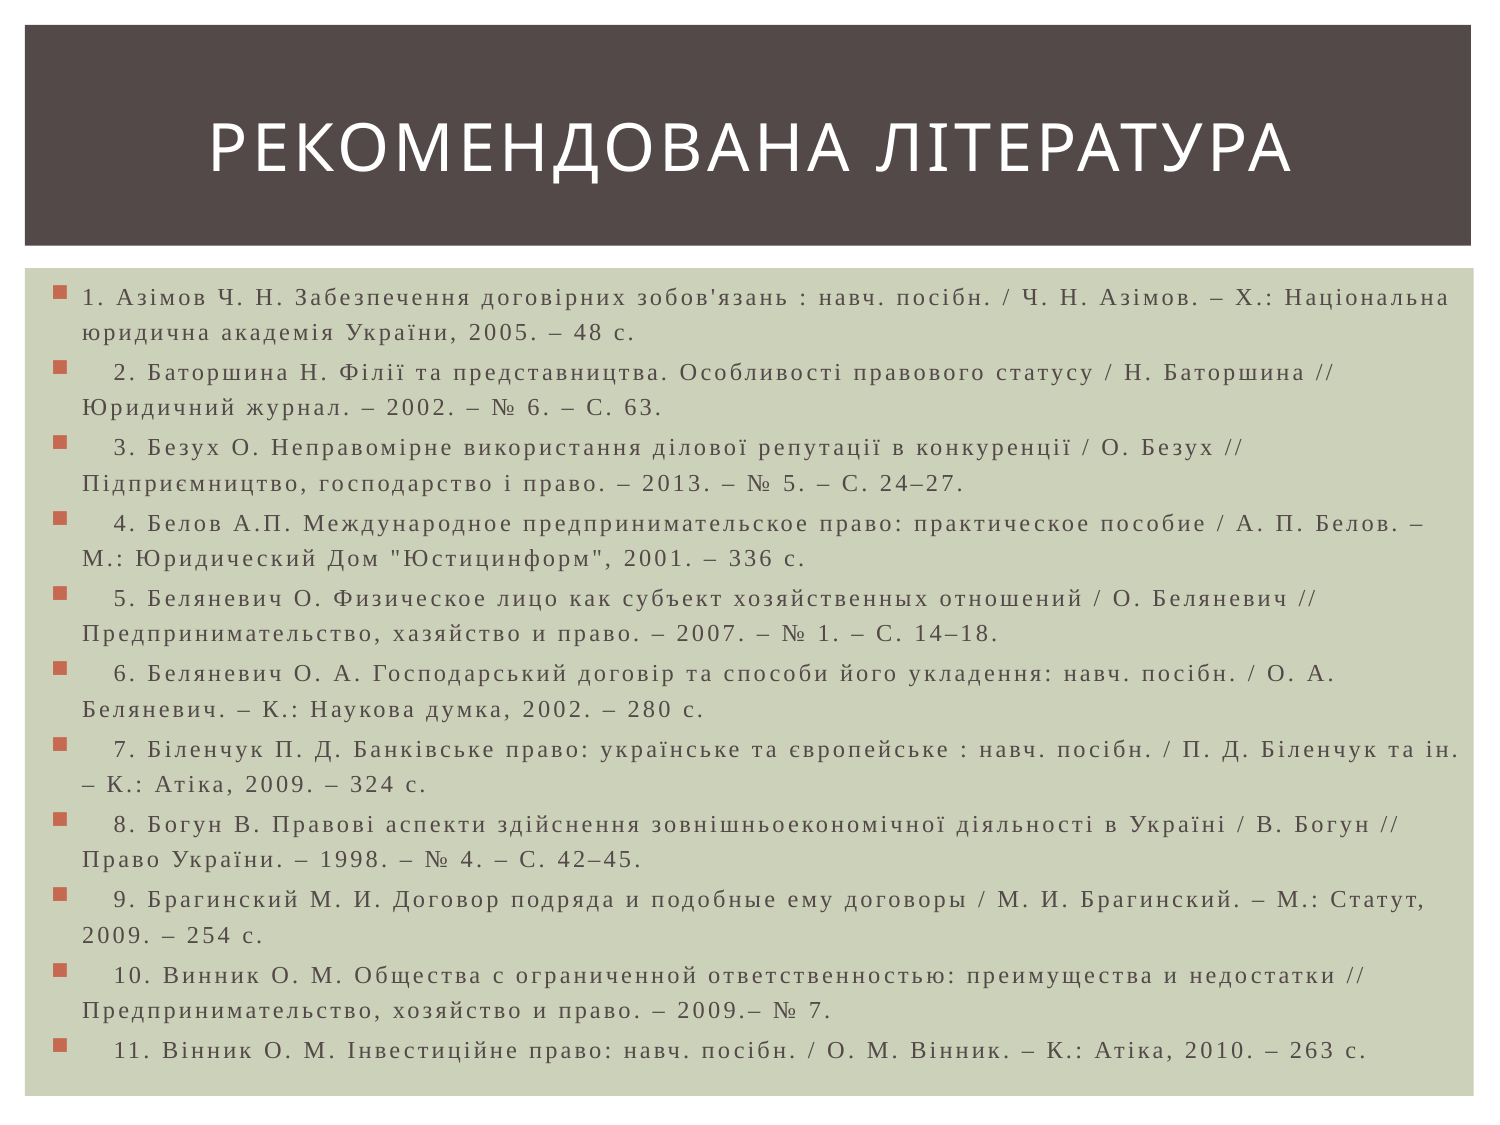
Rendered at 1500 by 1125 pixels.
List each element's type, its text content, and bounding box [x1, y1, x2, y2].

title РЕКОМЕНДОВАНА ЛІТЕРАТУРА [62, 58, 1438, 232]
list 1. Азімов Ч. Н. Забезпечення договірних зобов'язань : навч. посібн. / Ч. Н. Азімов. – Х.: Національна юридична академія України, 2005. – 48 с. 2. Баторшина Н. Філії та представництва. Особливості правового статусу / Н. Баторшина // Юридичний журнал. – 2002. – № 6. – С. 63. 3. Безух О. Неправомірне використання ділової репутації в конкуренції / О. Безух // Підприємництво, господарство і право. – 2013. – № 5. – С. 24–27. 4. Белов А.П. Международное предпринимательское право: практическое пособие / А. П. Белов. – М.: Юридический Дом "Юстицинформ", 2001. – 336 с. 5. Беляневич О. Физическое лицо как субъект хозяйственных отношений / О. Беляневич // Предпринимательство, хазяйство и право. – 2007. – № 1. – С. 14–18. 6. Беляневич О. А. Господарський договір та способи його укладення: навч. посібн. / О. А. Беляневич. – К.: Наукова думка, 2002. – 280 с. 7. Біленчук П. Д. Банківське право: українське та європейське : навч. посібн. / П. Д. Біленчук та ін. – К.: Атіка, 2009. – 324 с. 8. Богун В. Правові аспекти здійснення зовнішньоекономічної діяльності в Україні / В. Богун // Право України. – 1998. – № 4. – С. 42–45. 9. Брагинский М. И. Договор подряда и подобные ему договоры / М. И. Брагинский. – М.: Статут, 2009. – 254 с. 10. Винник О. М. Общества с ограниченной ответственностью: преимущества и недостатки // Предпринимательство, хозяйство и право. – 2009.– № 7. 11. Вінник О. М. Інвестиційне право: навч. посібн. / О. М. Вінник. – К.: Атіка, 2010. – 263 с. [29, 267, 1495, 1094]
